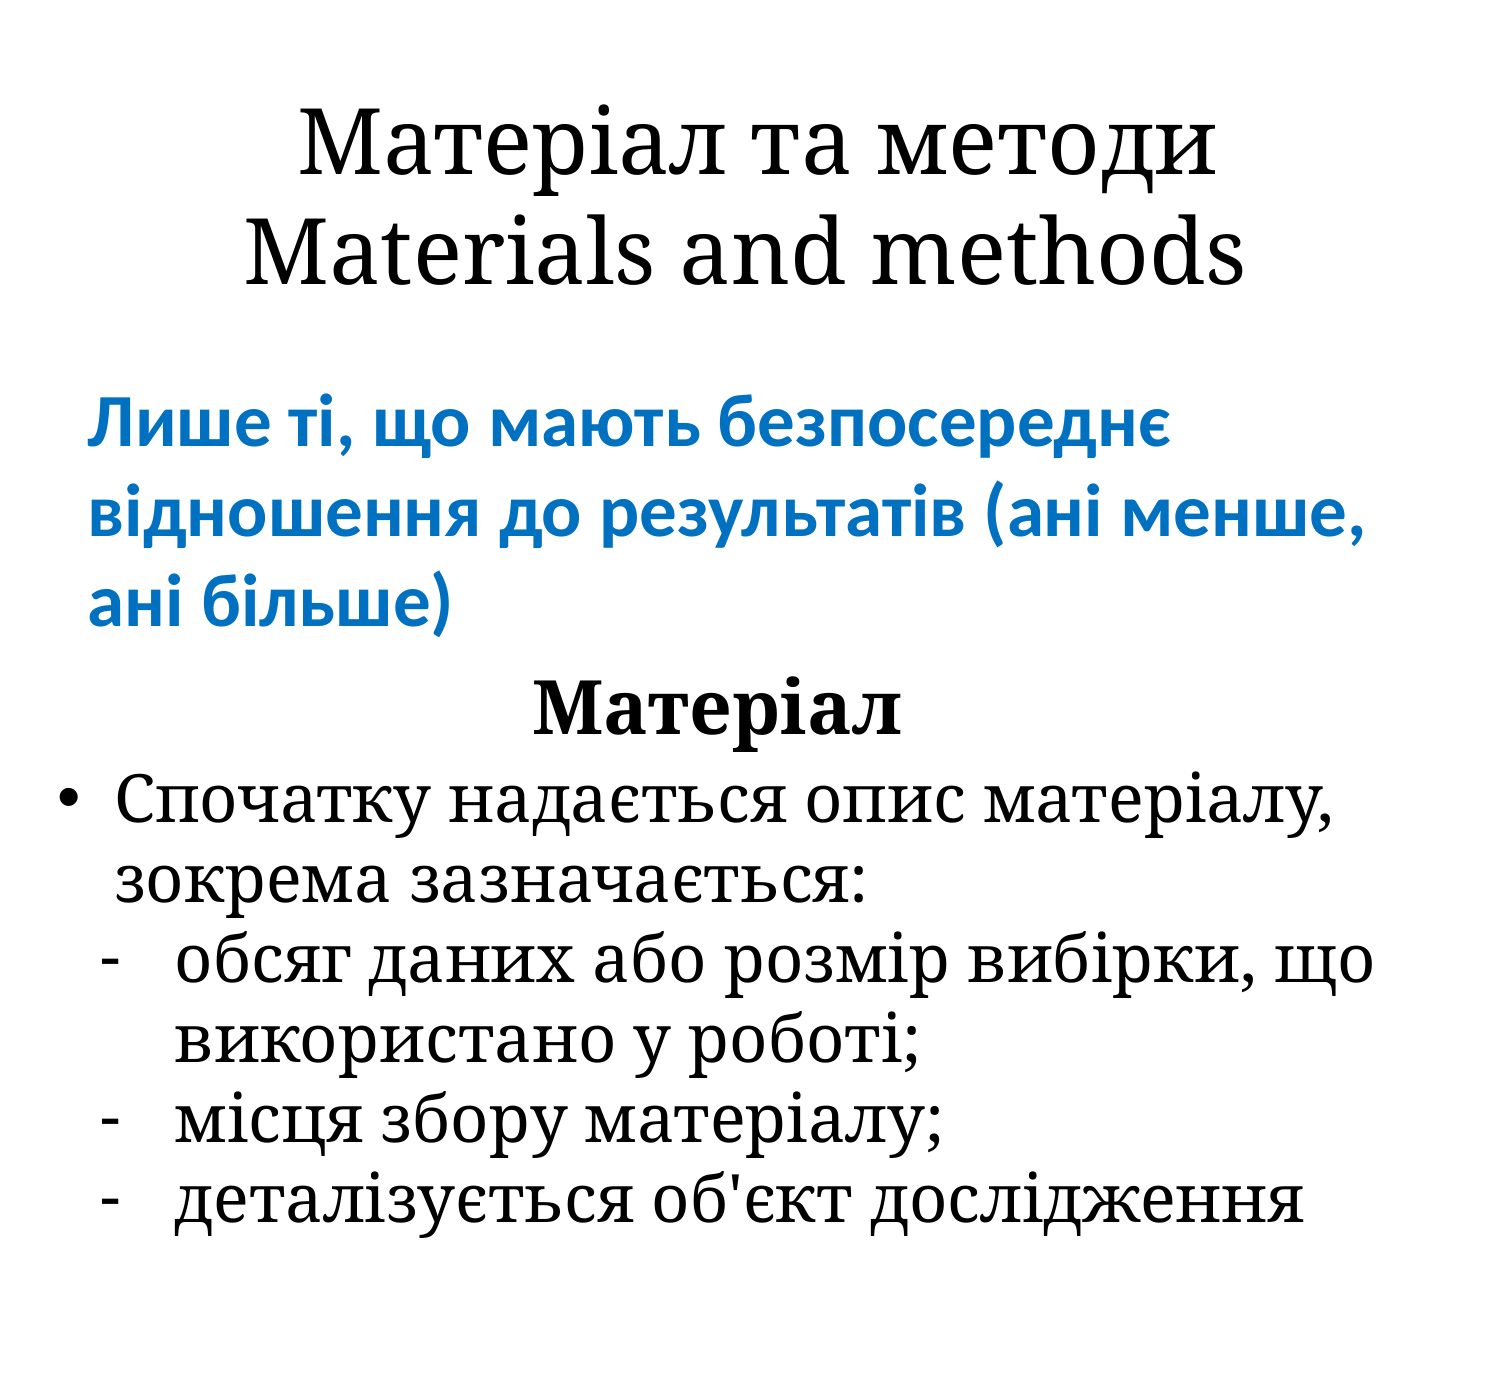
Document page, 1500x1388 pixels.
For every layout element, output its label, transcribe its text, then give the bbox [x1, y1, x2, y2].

text_box Лише ті, що мають безпосереднє відношення до результатів (ані менше, ані більше) [73, 364, 1463, 650]
title Матеріал та методи Materials and methods [6, 43, 1481, 315]
text_box Спочатку надається опис матеріалу, зокрема зазначається: обсяг даних або розмір вибірки, що використано у роботі; місця збору матеріалу; деталізується об'єкт дослідження [55, 756, 1431, 1237]
text_box Матеріал [517, 652, 917, 757]
